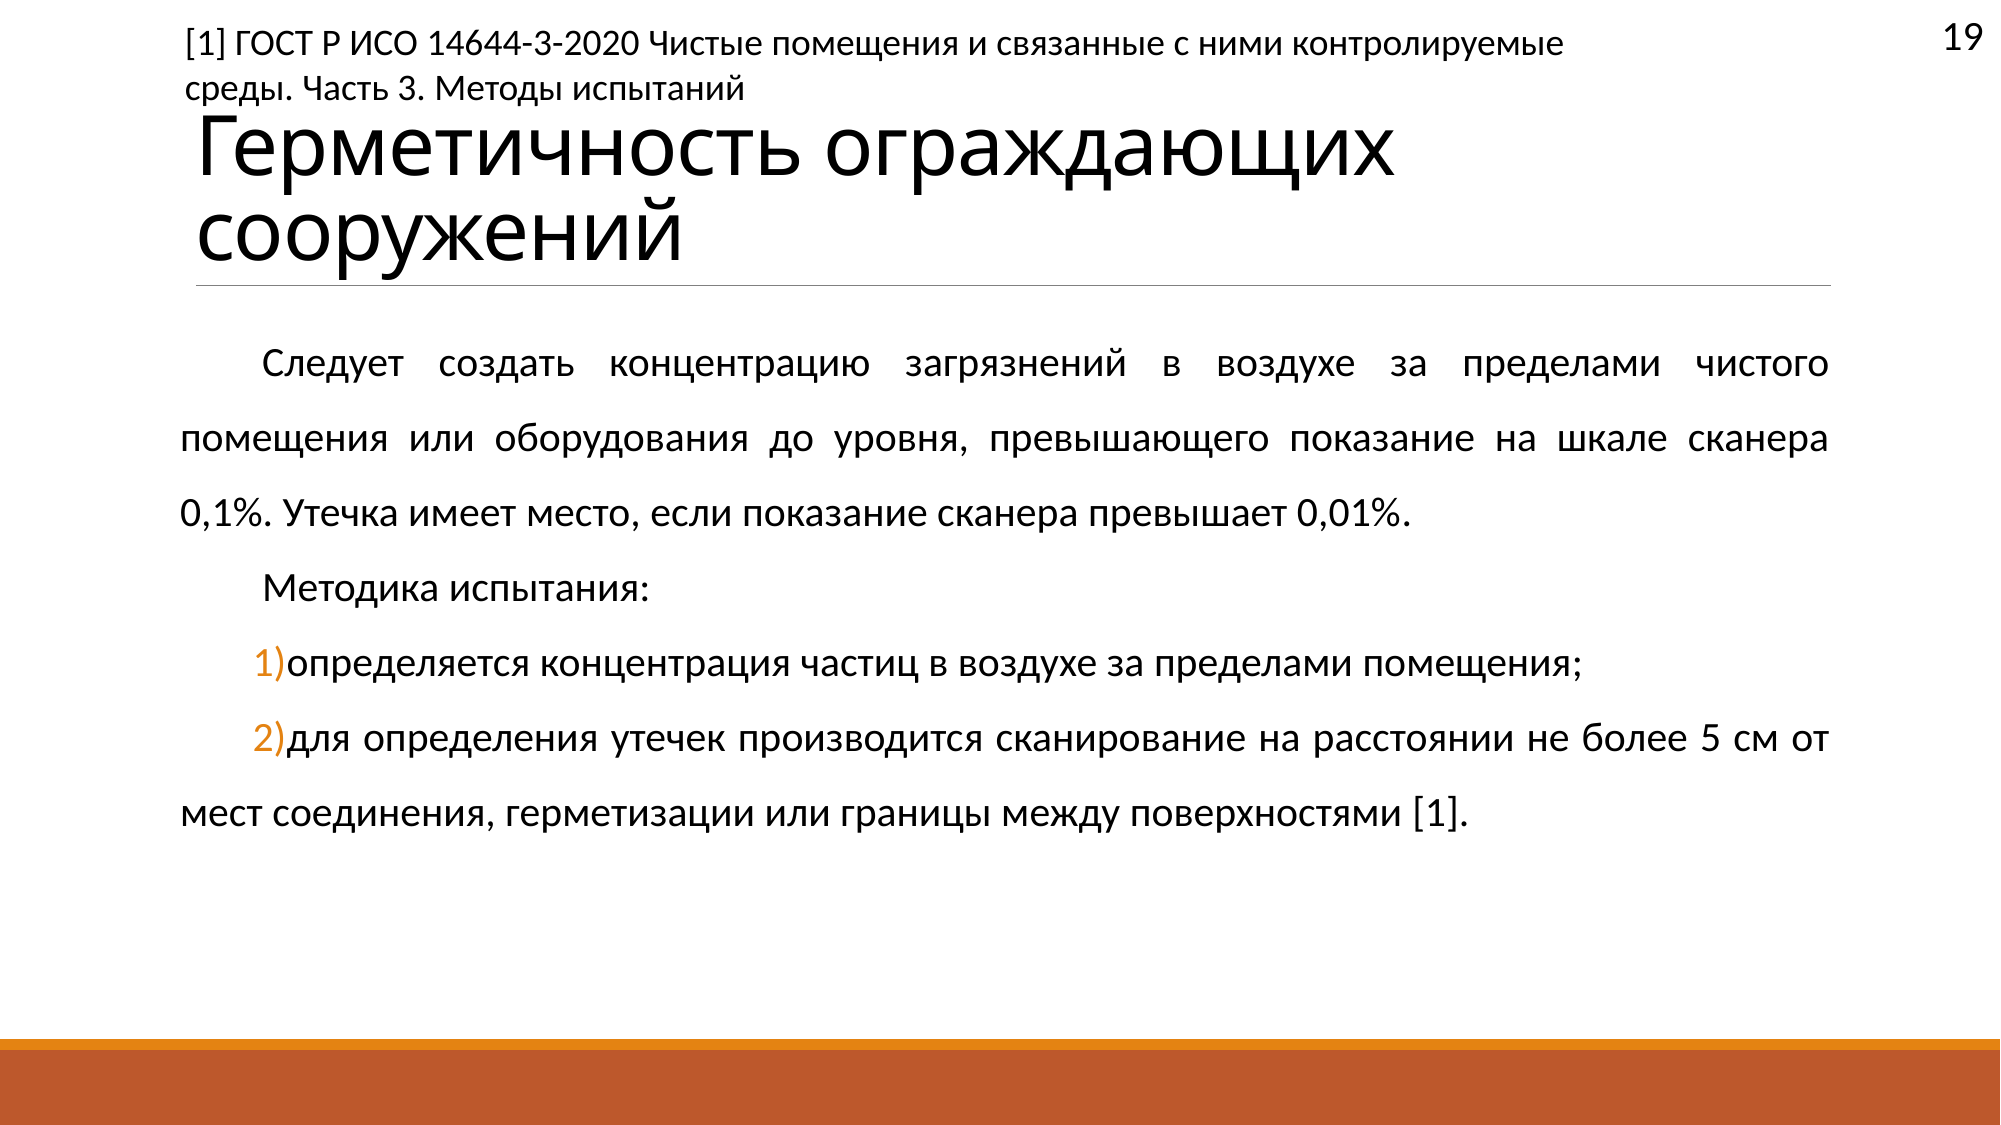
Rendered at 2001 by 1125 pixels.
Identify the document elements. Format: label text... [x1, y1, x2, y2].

list Следует создать концентрацию загрязнений в воздухе за пределами чистого помещения или оборудования до уровня, превышающего показание на шкале сканера 0,1%. Утечка имеет место, если показание сканера превышает 0,01%. Методика испытания: определяется концентрация частиц в воздухе за пределами помещения; для определения утечек производится сканирование на расстоянии не более 5 см от мест соединения, герметизации или границы между поверхностями [1]. [180, 302, 1830, 963]
title Герметичность ограждающих сооружений [180, 47, 1830, 285]
text_box [1] ГОСТ Р ИСО 14644-3-2020 Чистые помещения и связанные с ними контролируемые среды. Часть 3. Методы испытаний [169, 10, 1593, 116]
text_box 19 [1923, 1, 2000, 67]
